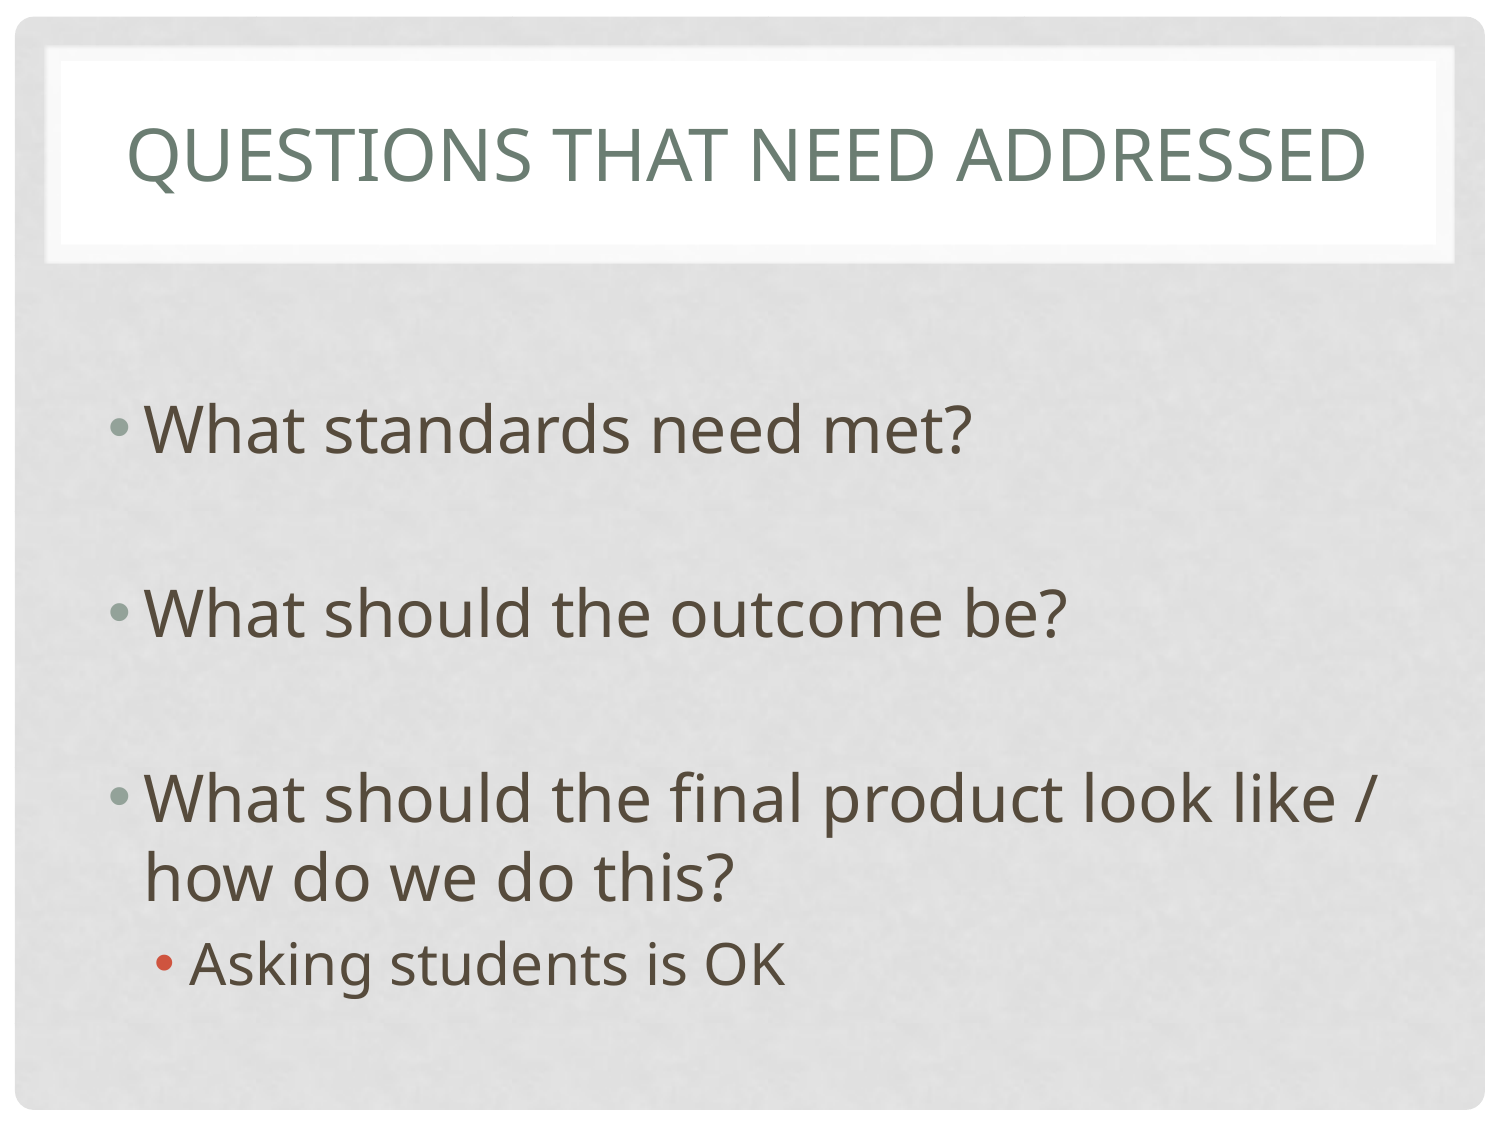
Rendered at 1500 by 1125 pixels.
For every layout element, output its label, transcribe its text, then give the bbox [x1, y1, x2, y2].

title Questions that need addressed [69, 66, 1425, 238]
list What standards need met? What should the outcome be? What should the final product look like / how do we do this? Asking students is OK [75, 287, 1425, 1005]
